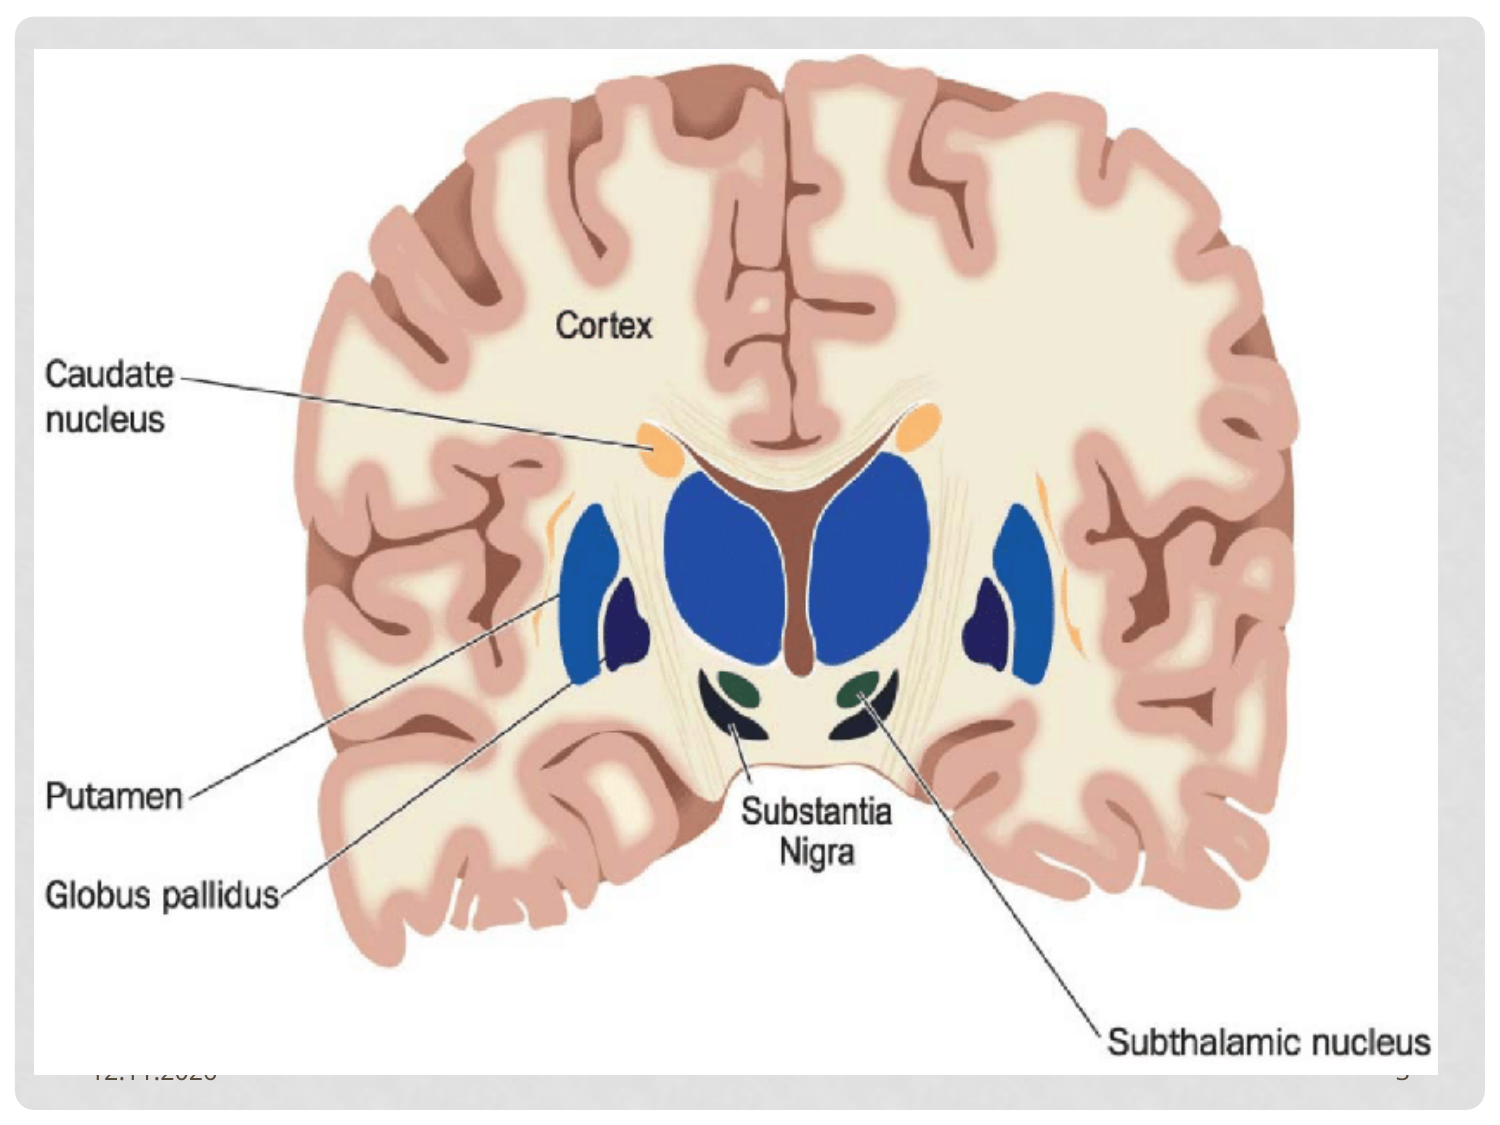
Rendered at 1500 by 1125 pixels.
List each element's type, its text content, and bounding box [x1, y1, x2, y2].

picture [34, 49, 1438, 1076]
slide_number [75, 1076, 425, 1103]
slide_number 3 [1074, 1076, 1425, 1103]
